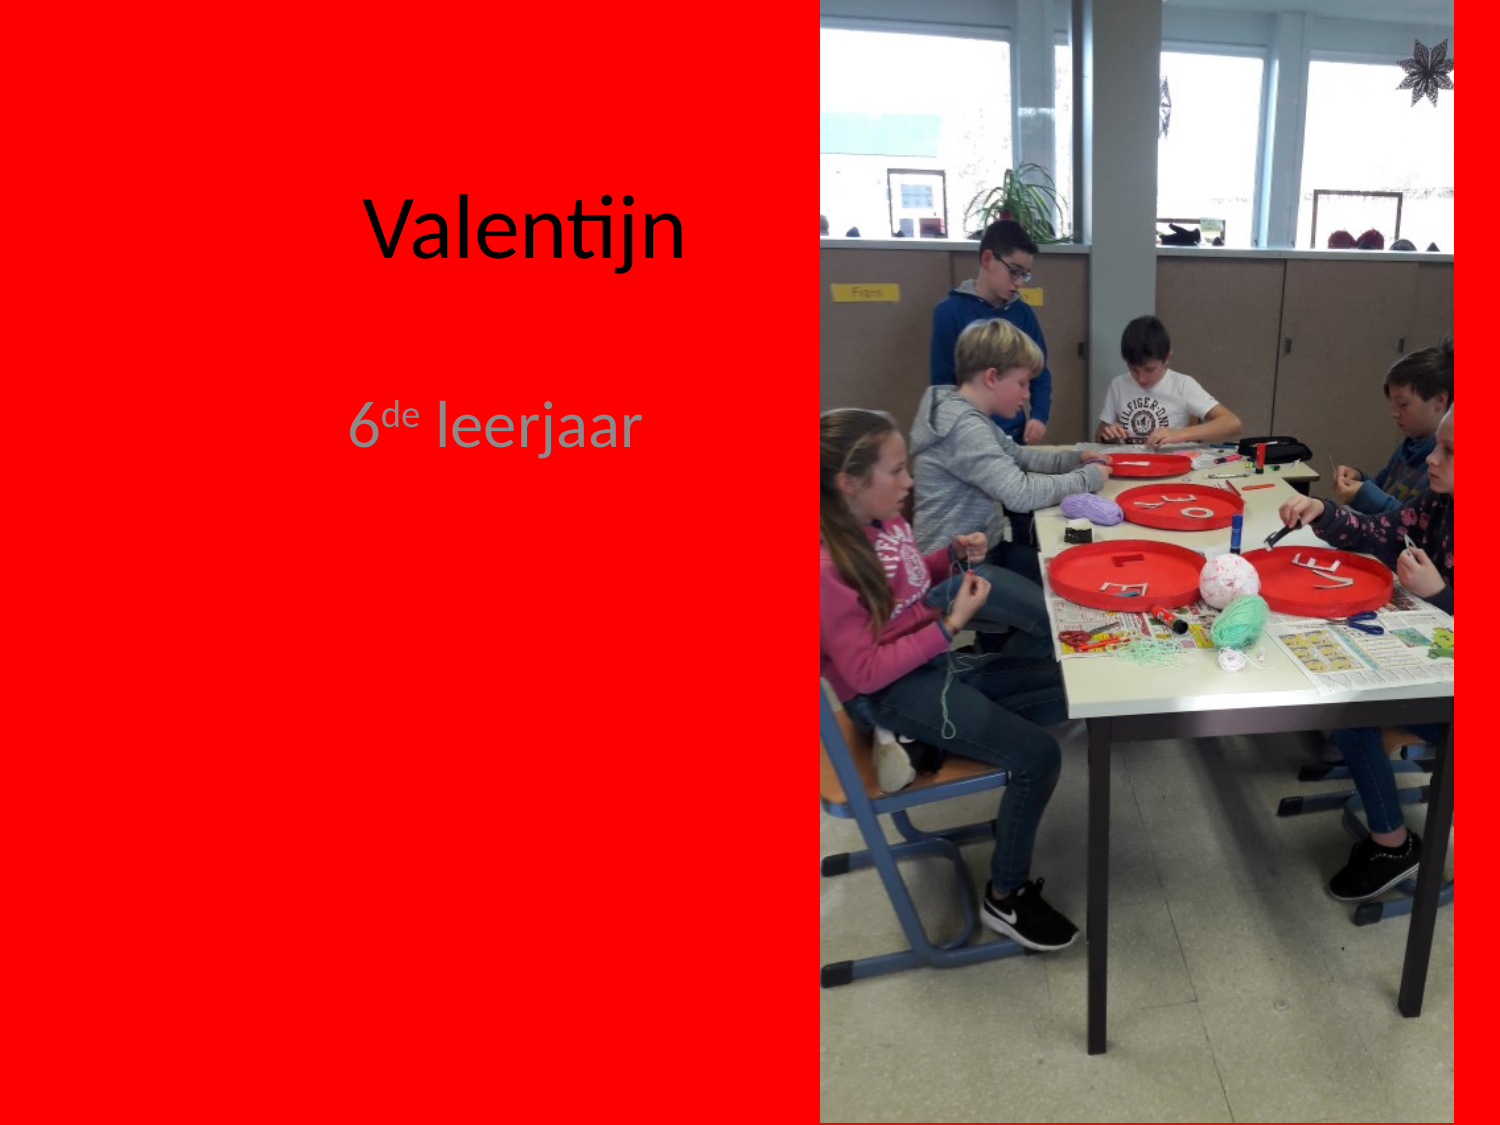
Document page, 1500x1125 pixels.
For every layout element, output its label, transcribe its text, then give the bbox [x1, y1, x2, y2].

title Valentijn [0, 101, 815, 343]
picture [820, 0, 1455, 1124]
subtitle 6de leerjaar [0, 373, 815, 661]
